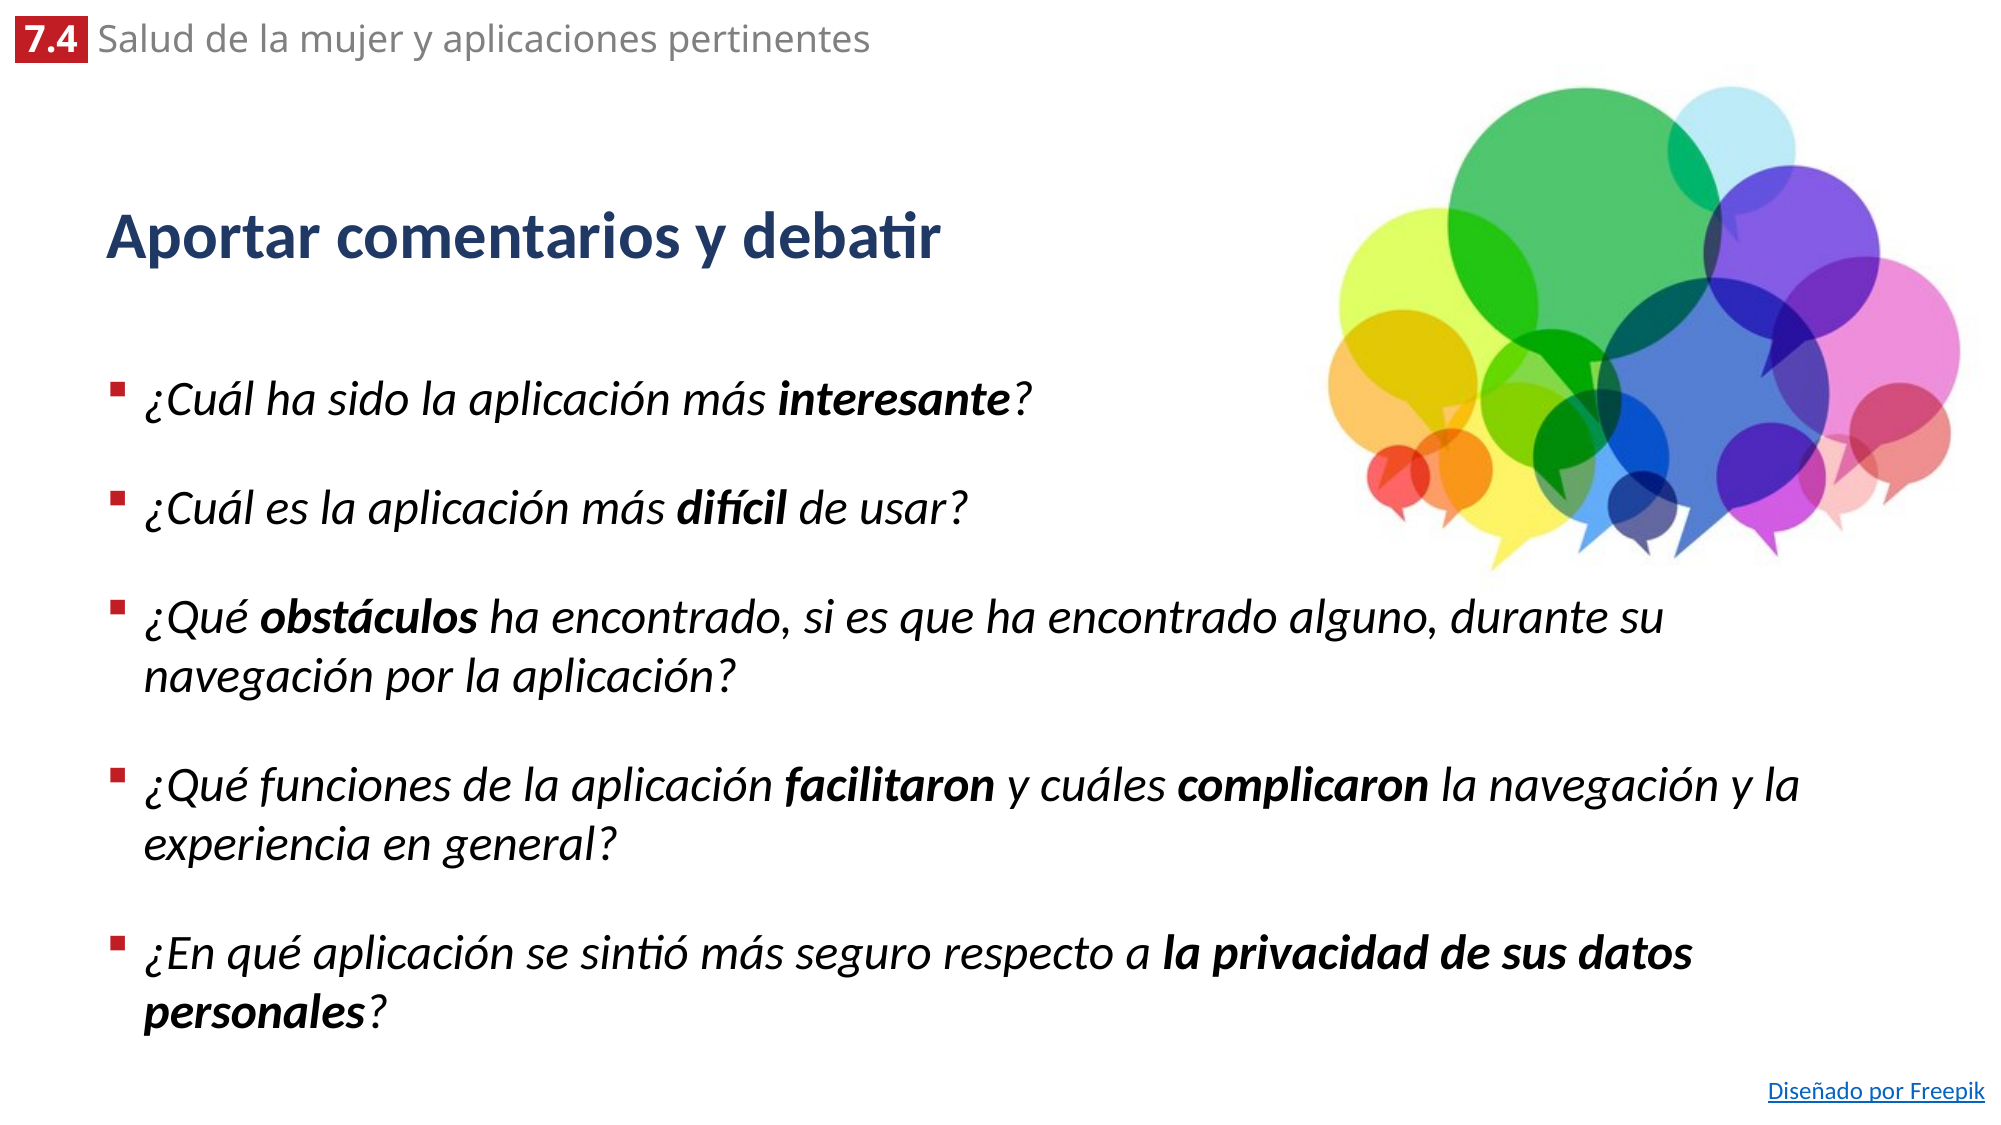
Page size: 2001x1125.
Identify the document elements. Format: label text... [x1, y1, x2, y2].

text_box Diseñado por Freepik [989, 1066, 2000, 1112]
picture [1291, 61, 1984, 594]
title Aportar comentarios y debatir [91, 177, 1291, 297]
list ¿Cuál ha sido la aplicación más interesante? ¿Cuál es la aplicación más difícil de usar? ¿Qué obstáculos ha encontrado, si es que ha encontrado alguno, durante su navegación por la aplicación? ¿Qué funciones de la aplicación facilitaron y cuáles complicaron la navegación y la experiencia en general? ¿En qué aplicación se sintió más seguro respecto a la privacidad de sus datos personales? [91, 358, 1906, 1051]
